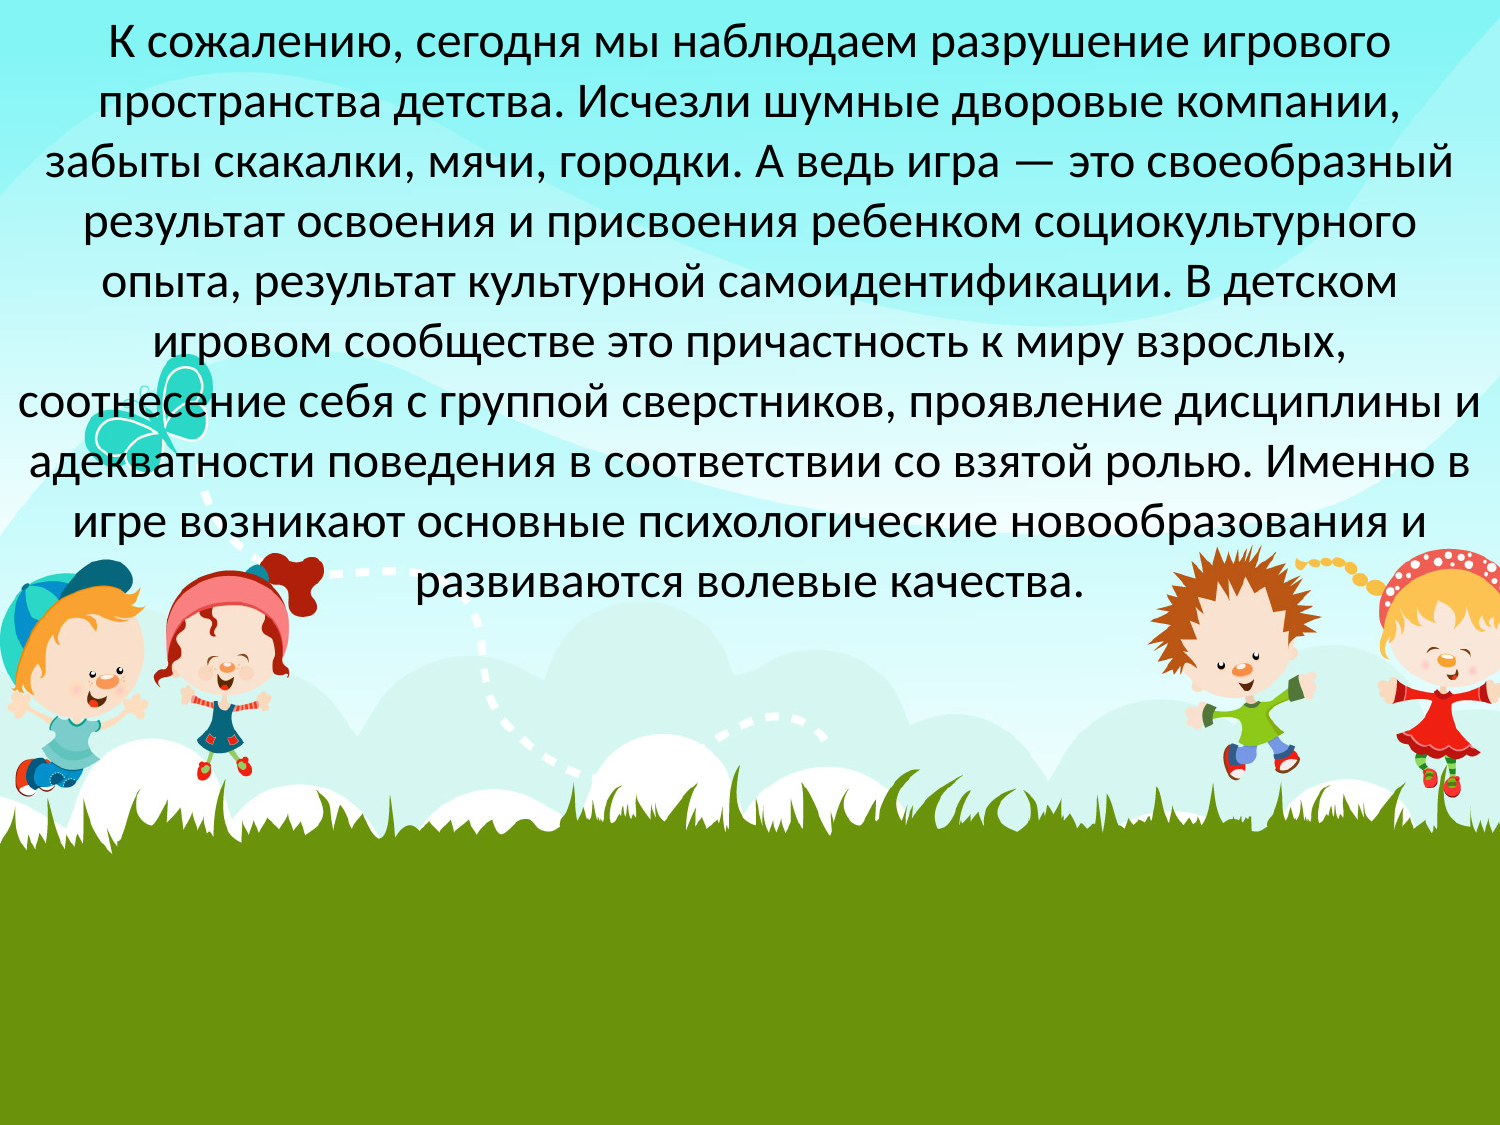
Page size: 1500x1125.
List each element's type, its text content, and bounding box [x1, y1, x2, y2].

list К сожалению, сегодня мы наблюдаем разрушение игрового пространства детства. Исчезли шумные дворовые компании, забыты скакалки, мячи, городки. А ведь игра — это своеобразный результат освоения и присвоения ребенком социокультурного опыта, результат культурной самоидентификации. В детском игровом сообществе это причастность к миру взрослых, соотнесение себя с группой сверстников, проявление дисциплины и адекватности поведения в соответствии со взятой ролью. Именно в игре возникают основные психологические новообразования и развиваются волевые качества. [0, 0, 1500, 551]
picture [0, 551, 1500, 1125]
